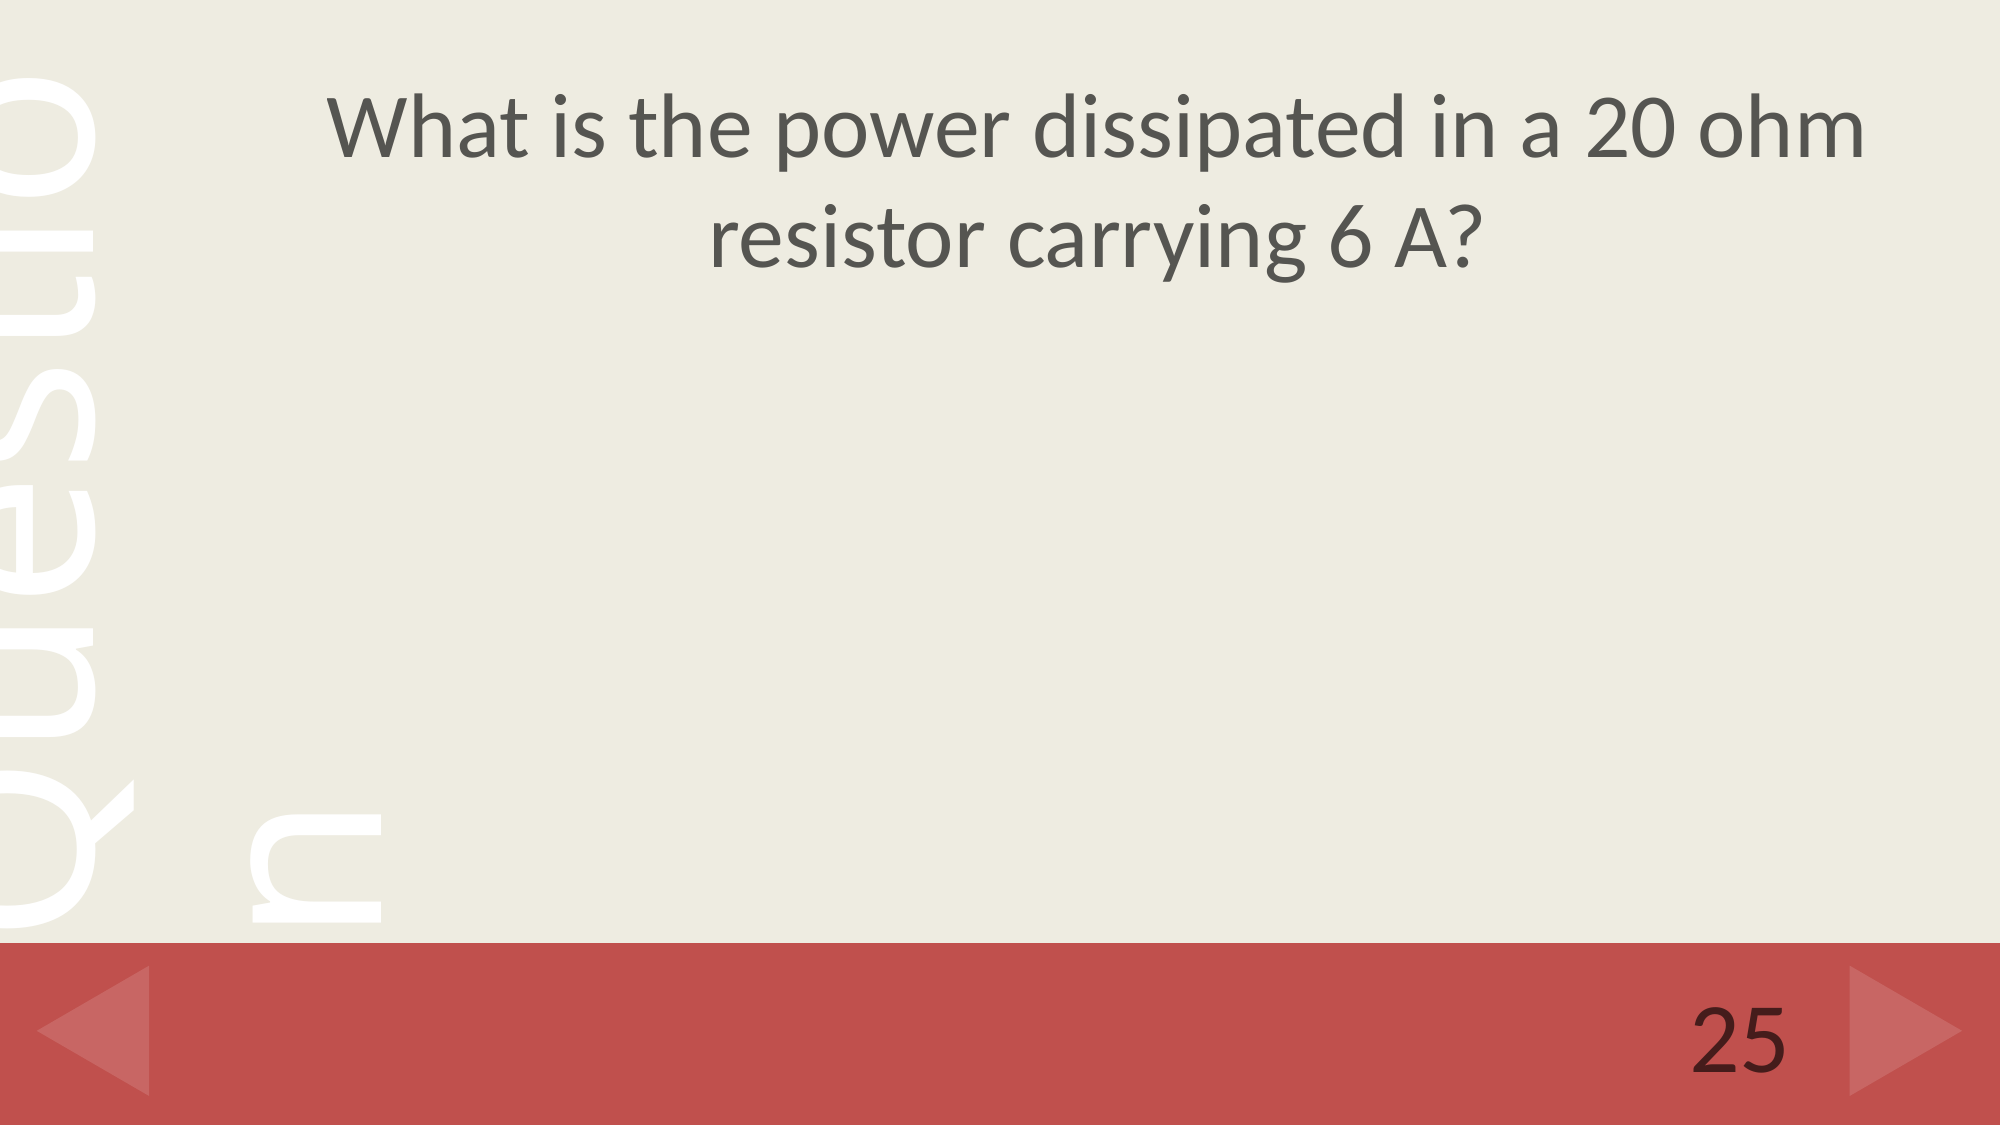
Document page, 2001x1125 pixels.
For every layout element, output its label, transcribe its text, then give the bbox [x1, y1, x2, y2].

list 25 [1494, 967, 1806, 1097]
title What is the power dissipated in a 20 ohm resistor carrying 6 A? [296, 45, 1900, 307]
